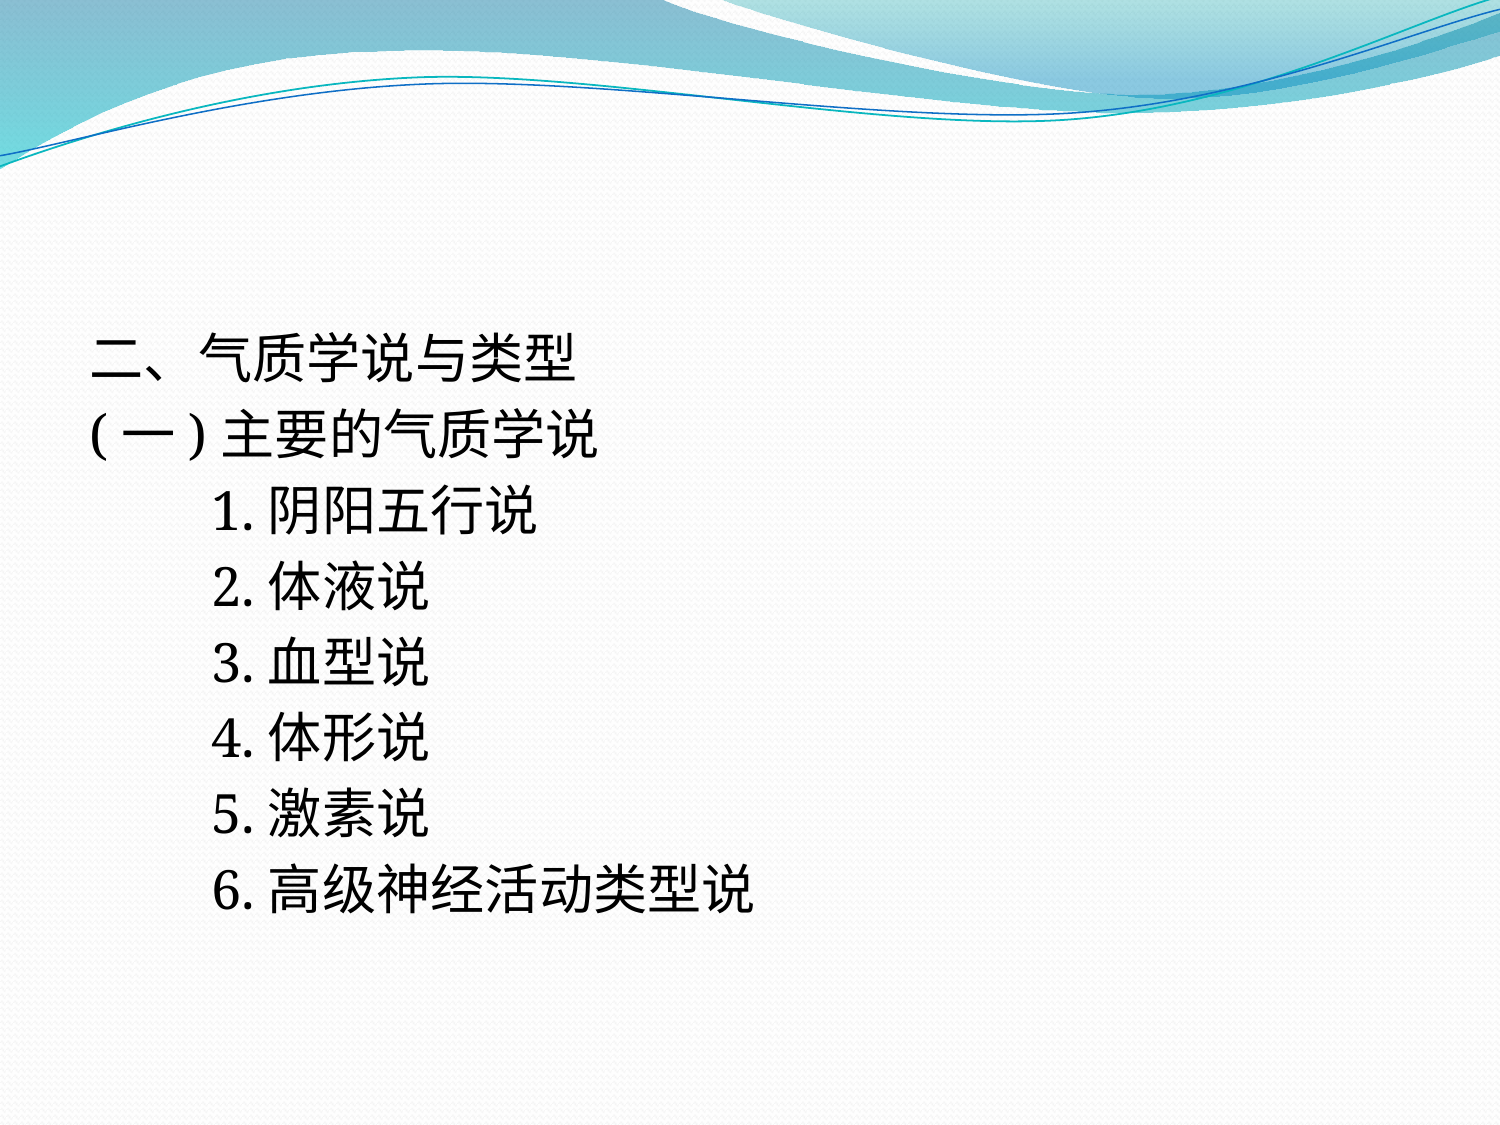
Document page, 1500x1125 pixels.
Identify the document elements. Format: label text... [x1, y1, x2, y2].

list 二、气质学说与类型 (一)主要的气质学说 1.阴阳五行说 2.体液说 3.血型说 4.体形说 5.激素说 6.高级神经活动类型说 [75, 317, 1425, 1038]
